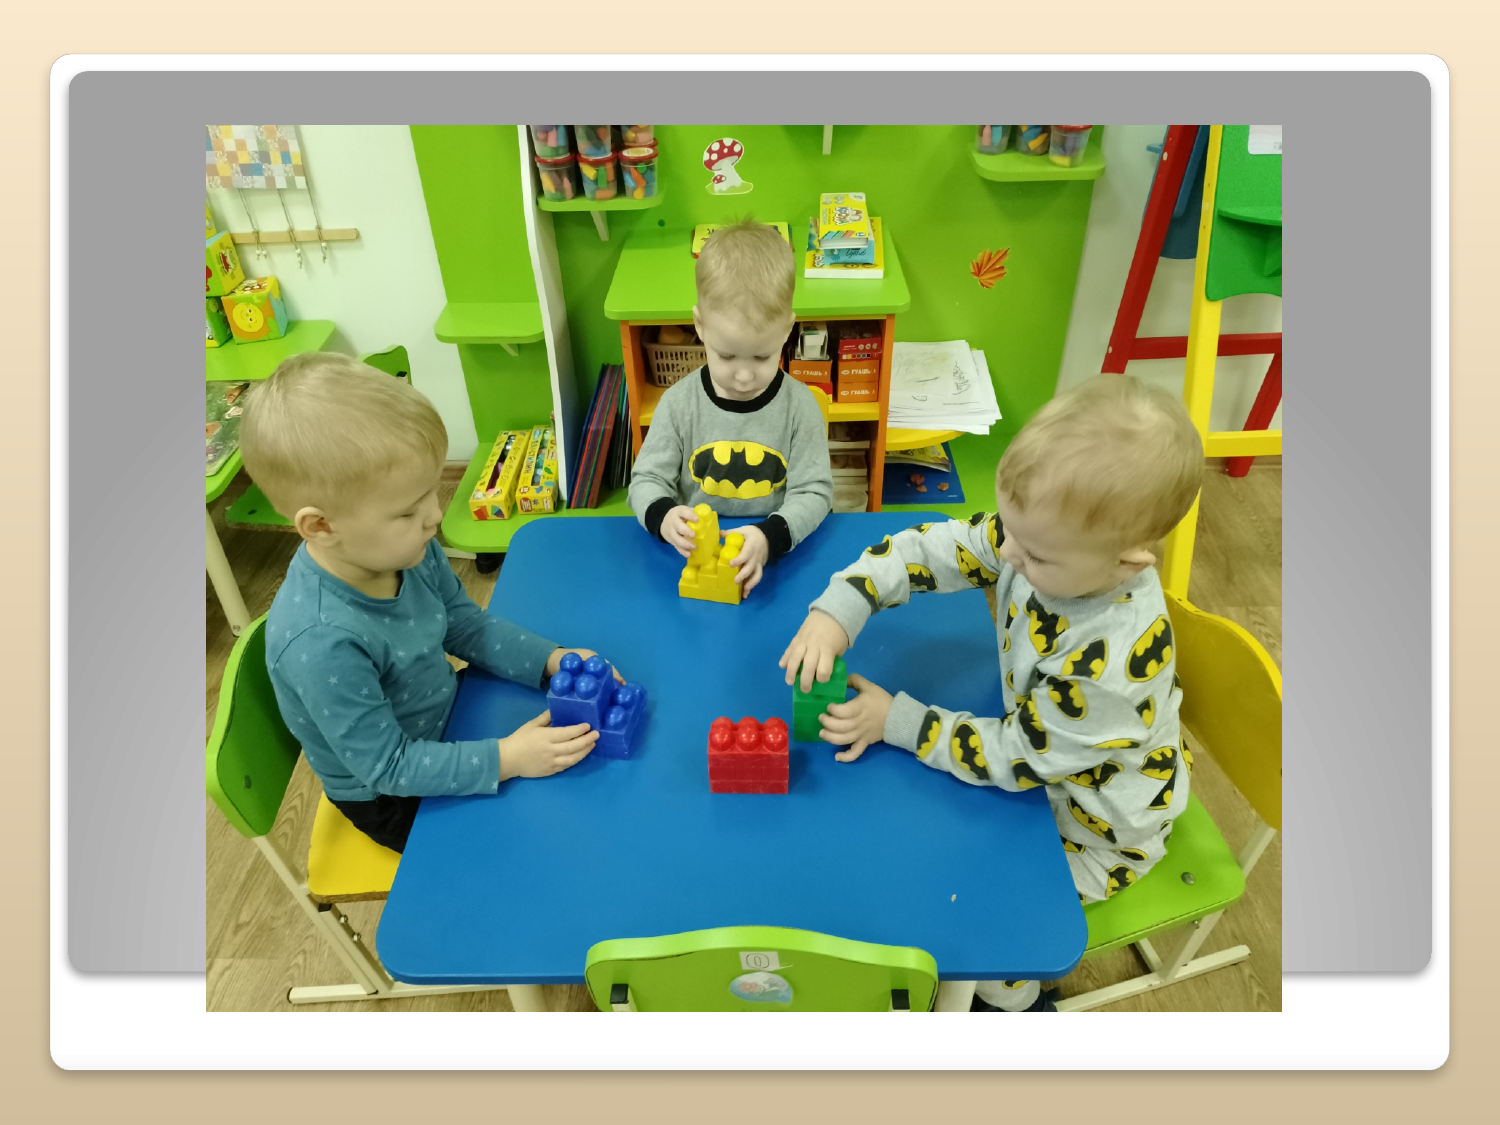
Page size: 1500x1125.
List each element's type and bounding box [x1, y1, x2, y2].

picture [206, 124, 1282, 1012]
